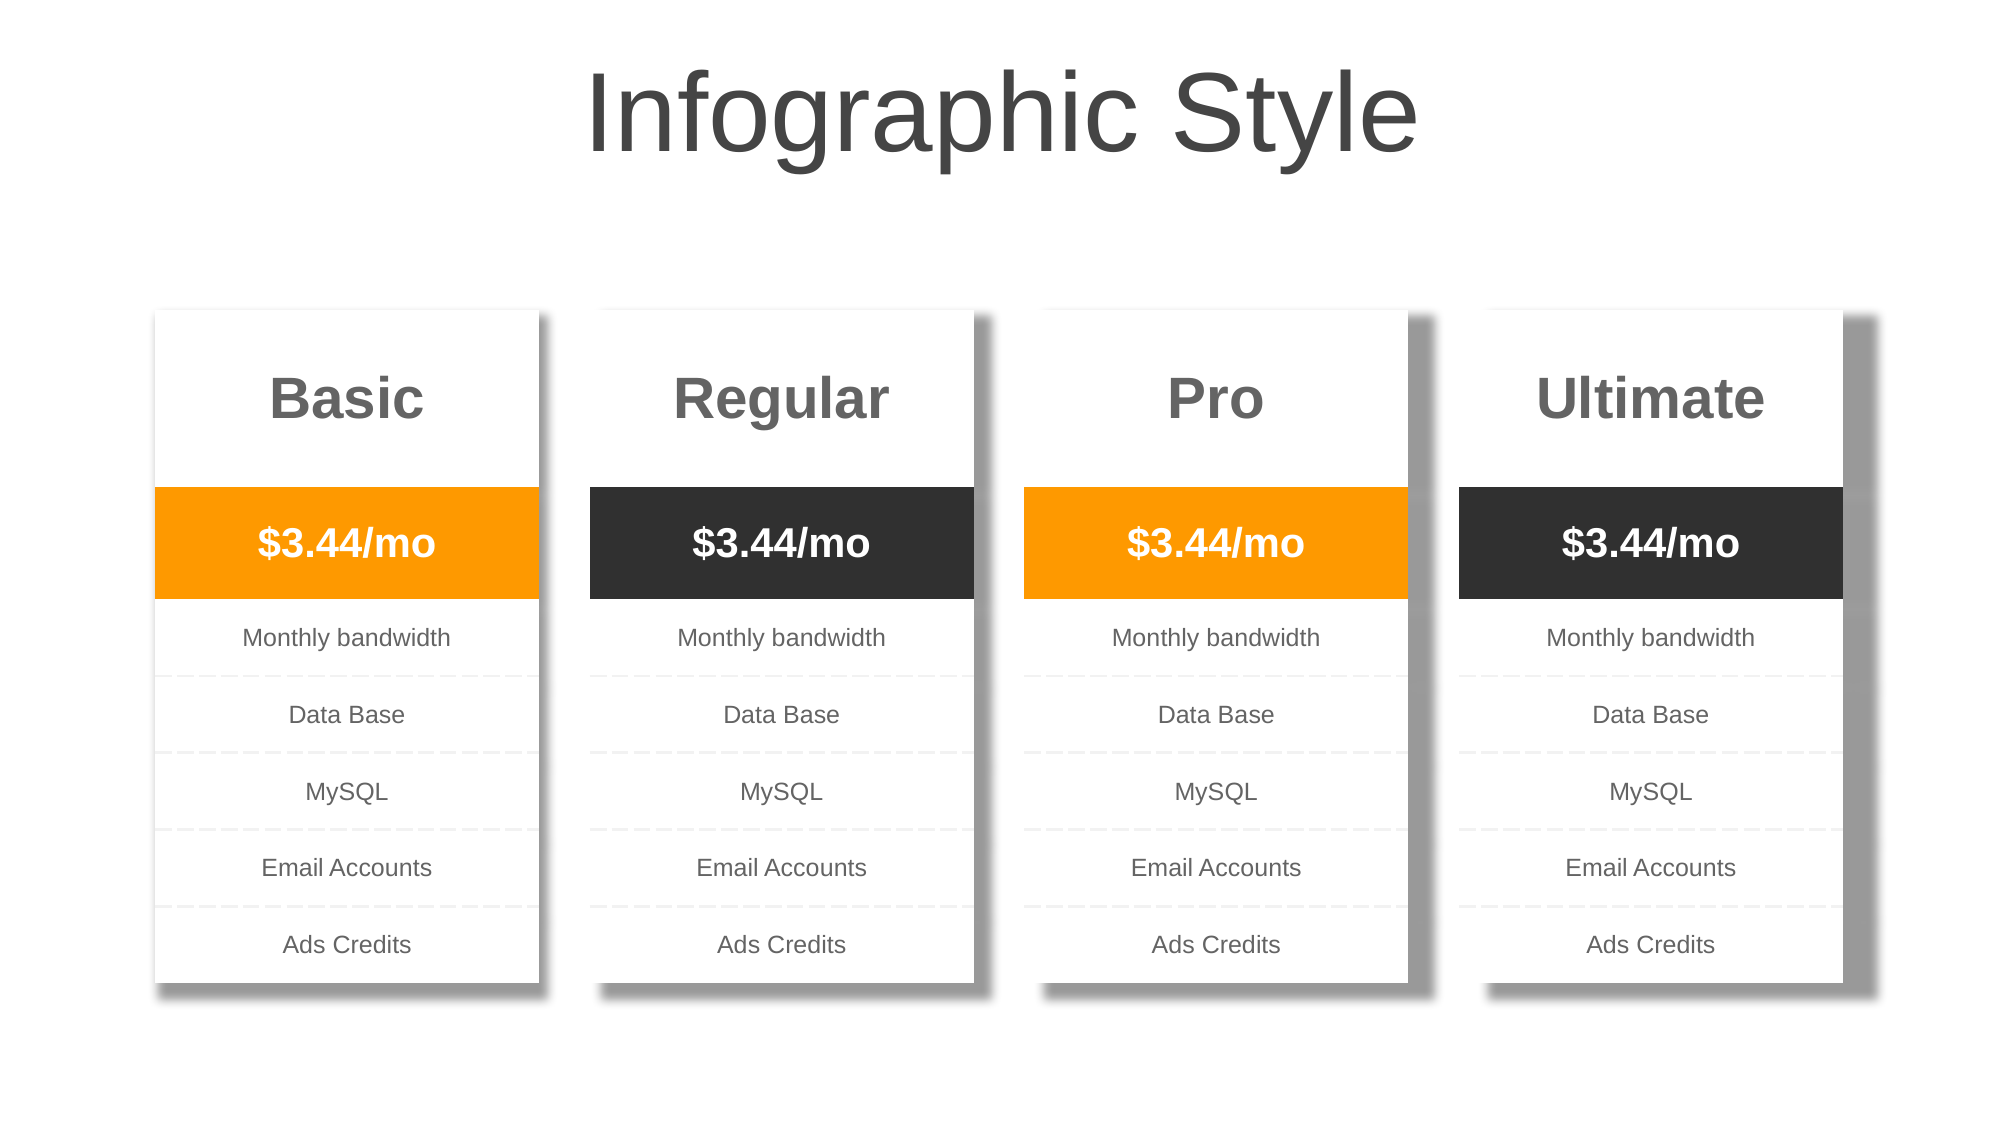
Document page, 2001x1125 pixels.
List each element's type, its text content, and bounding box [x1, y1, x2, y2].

table_cell Email Accounts [1024, 830, 1408, 906]
table_cell Email Accounts [590, 830, 974, 906]
table_cell MySQL [590, 753, 974, 830]
table_cell MySQL [1459, 753, 1843, 830]
list Infographic Style [53, 55, 1952, 175]
table_header Pro [1024, 310, 1408, 487]
table_cell $3.44/mo [155, 487, 539, 599]
table_cell Data Base [1459, 676, 1843, 753]
table_cell Monthly bandwidth [1024, 599, 1408, 676]
table_cell Monthly bandwidth [1459, 599, 1843, 676]
table_cell $3.44/mo [590, 487, 974, 599]
table_cell Data Base [1024, 676, 1408, 753]
table_header Ultimate [1459, 310, 1843, 487]
table_header Regular [590, 310, 974, 487]
table_cell Ads Credits [155, 906, 539, 983]
table_cell Ads Credits [1459, 906, 1843, 983]
table_cell Monthly bandwidth [155, 599, 539, 676]
table_cell Ads Credits [1024, 906, 1408, 983]
table_cell Data Base [590, 676, 974, 753]
table_header Basic [155, 310, 539, 487]
table_cell Email Accounts [155, 830, 539, 906]
table_cell MySQL [1024, 753, 1408, 830]
table_cell MySQL [155, 753, 539, 830]
table_cell $3.44/mo [1459, 487, 1843, 599]
table_cell Ads Credits [590, 906, 974, 983]
table_cell Monthly bandwidth [590, 599, 974, 676]
table_cell $3.44/mo [1024, 487, 1408, 599]
table_cell Email Accounts [1459, 830, 1843, 906]
table_cell Data Base [155, 676, 539, 753]
